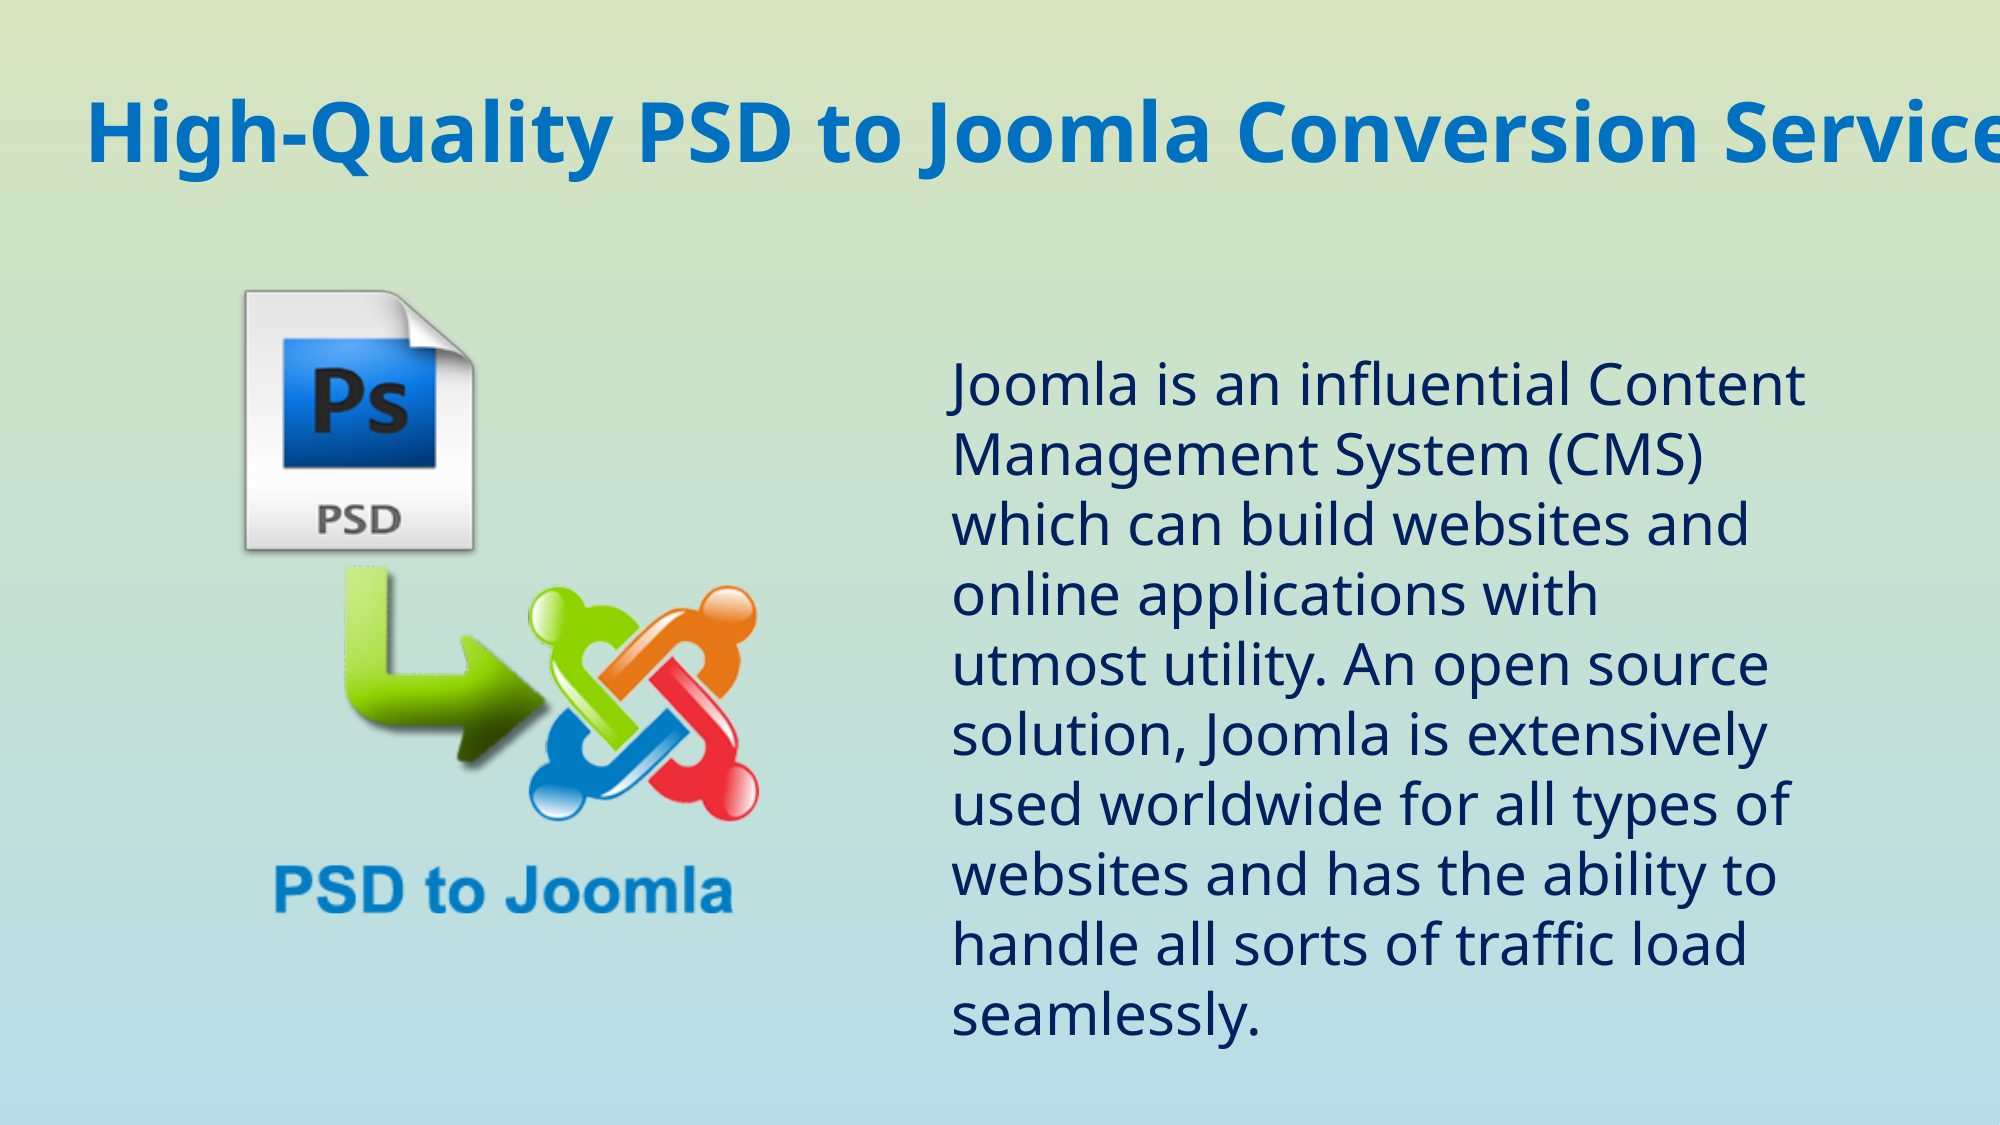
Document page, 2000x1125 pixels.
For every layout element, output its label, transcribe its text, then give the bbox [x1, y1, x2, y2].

text_box Joomla is an influential Content Management System (CMS) which can build websites and online applications with utmost utility. An open source solution, Joomla is extensively used worldwide for all types of websites and has the ability to handle all sorts of traffic load seamlessly. [937, 339, 1825, 1055]
picture [157, 270, 850, 963]
text_box High-Quality PSD to Joomla Conversion Services [70, 71, 2000, 187]
